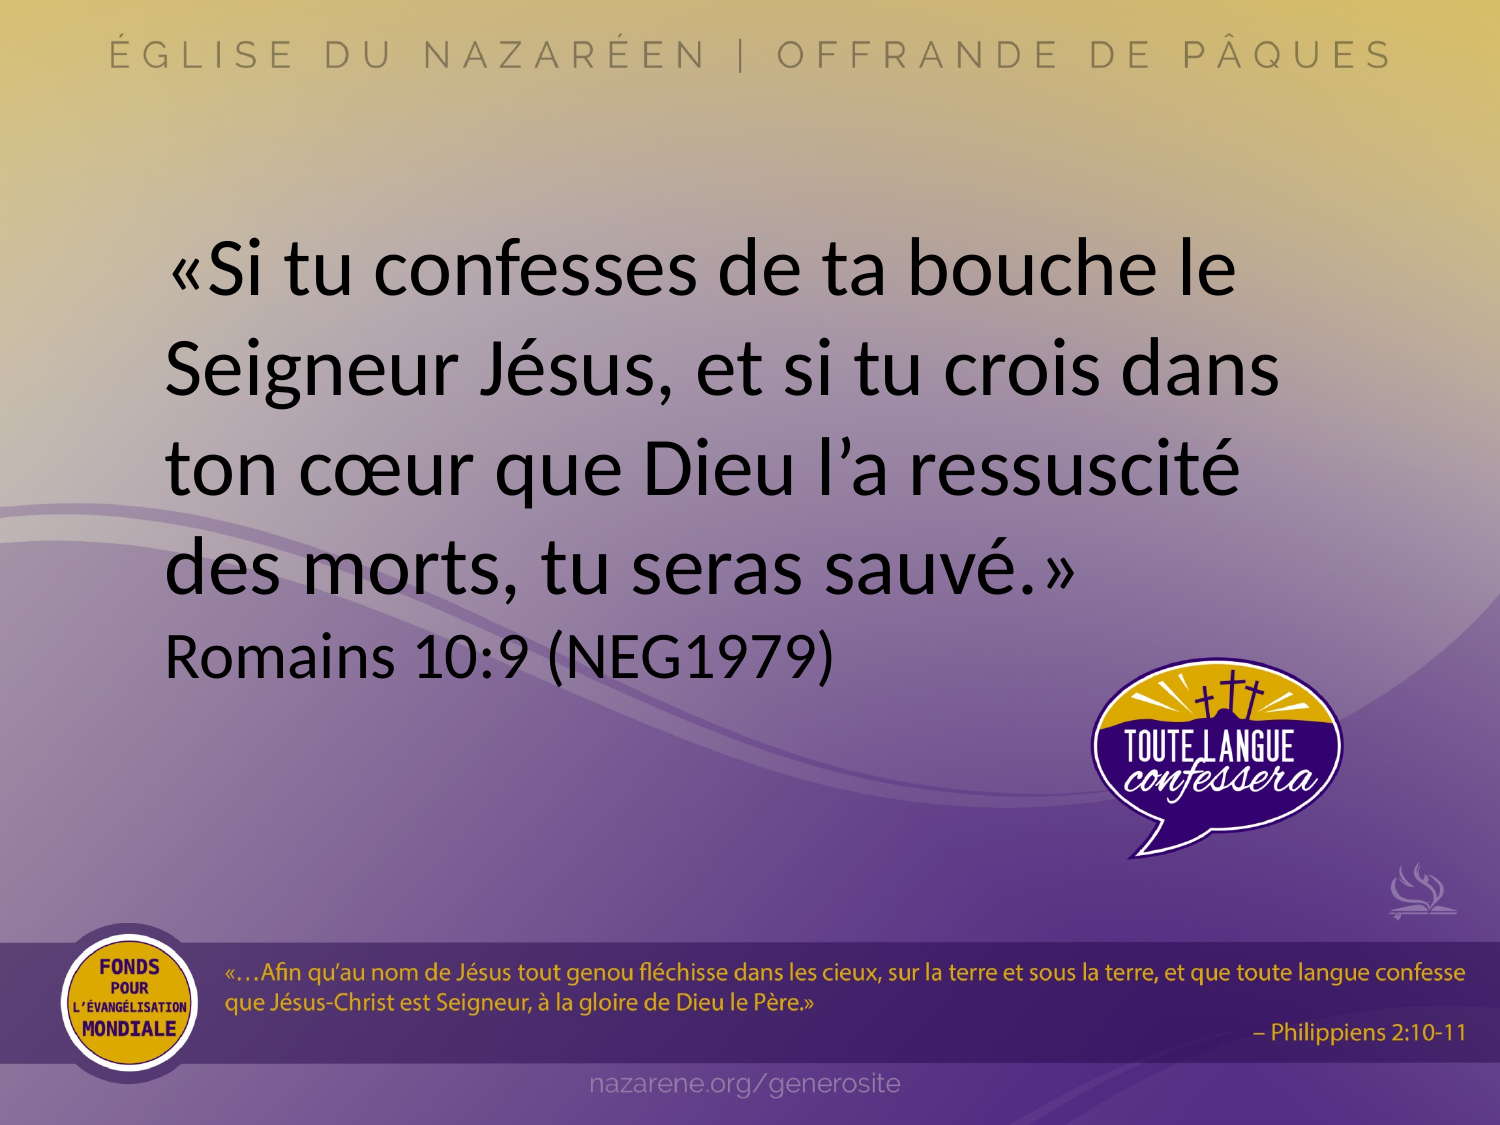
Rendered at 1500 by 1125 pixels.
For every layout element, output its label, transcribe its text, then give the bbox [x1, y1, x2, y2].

picture [0, 0, 1500, 1125]
text_box «Si tu confesses de ta bouche le Seigneur Jésus, et si tu crois dans ton cœur que Dieu l’a ressuscité des morts, tu seras sauvé.» Romains 10:9 (NEG1979) [150, 204, 1388, 700]
